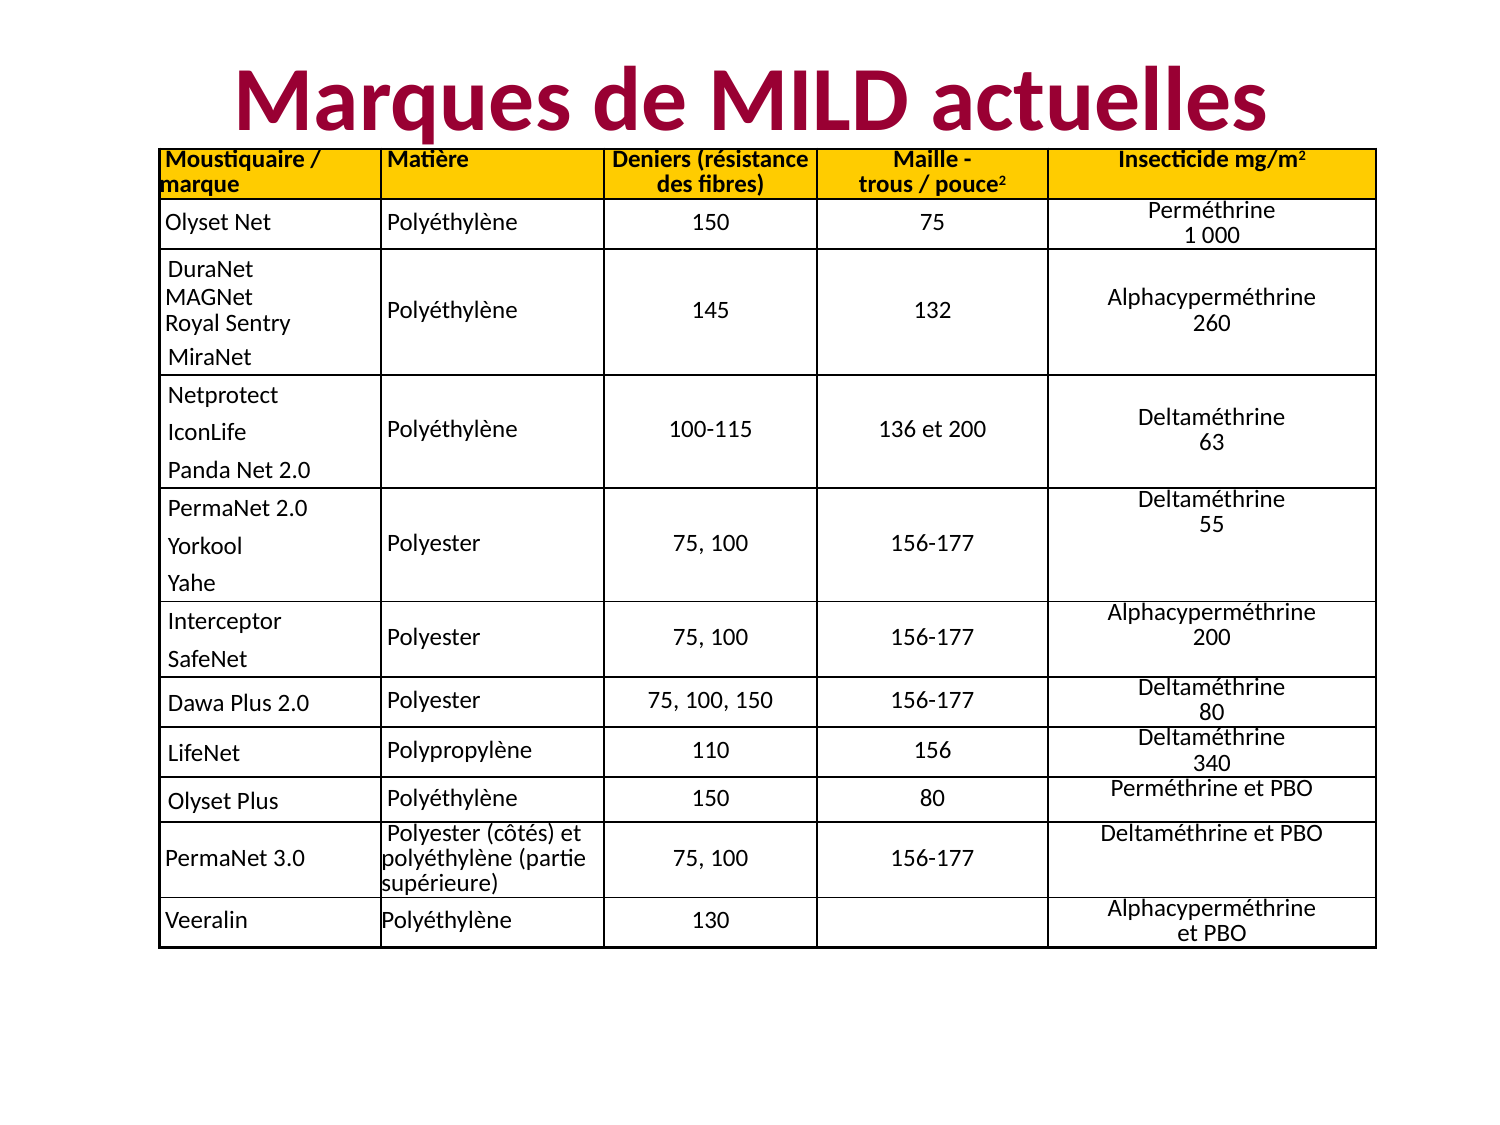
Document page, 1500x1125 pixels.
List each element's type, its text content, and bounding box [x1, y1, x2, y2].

table_cell PermaNet 2.0 Yorkool Yahe [161, 489, 380, 601]
table_cell Polyéthylène [382, 250, 603, 374]
table_cell Netprotect IconLife Panda Net 2.0 [161, 376, 380, 487]
table_header Matière [382, 150, 603, 198]
table_cell Dawa Plus 2.0 [161, 678, 380, 726]
table_header Moustiquaire / marque [161, 150, 380, 198]
table_cell Polyester (côtés) et polyéthylène (partie supérieure) [382, 823, 603, 897]
table_cell Alphacyperméthrine 260 [1049, 250, 1375, 374]
table_cell 156-177 [818, 489, 1047, 601]
table_cell 132 [818, 250, 1047, 374]
table_cell Olyset Net [161, 200, 380, 248]
table_cell Polyester [382, 489, 603, 601]
table_cell 156-177 [818, 602, 1047, 676]
text_box [317, 368, 348, 429]
table_cell 110 [605, 728, 816, 776]
table_cell Olyset Plus [161, 778, 380, 821]
table_cell Deltaméthrine 80 [1049, 678, 1375, 726]
table_cell LifeNet [161, 728, 380, 776]
table_cell 156 [818, 728, 1047, 776]
table_cell 130 [605, 898, 816, 946]
table_cell Perméthrine et PBO [1049, 778, 1375, 821]
table_cell DuraNet MAGNet Royal Sentry MiraNet [161, 250, 380, 374]
table_cell Interceptor SafeNet [161, 602, 380, 676]
table_cell Deltaméthrine 340 [1049, 728, 1375, 776]
table_cell 145 [605, 250, 816, 374]
title Marques de MILD actuelles [76, 0, 1427, 188]
table_cell Polypropylène [382, 728, 603, 776]
table_cell 150 [605, 200, 816, 248]
table_cell Deltaméthrine 63 [1049, 376, 1375, 487]
table_cell Deltaméthrine et PBO [1049, 823, 1375, 897]
table_cell 136 et 200 [818, 376, 1047, 487]
table_cell Polyéthylène [382, 898, 603, 946]
table_header Maille - trous / pouce2 [818, 150, 1047, 198]
table_cell Polyéthylène [382, 778, 603, 821]
table_cell 100-115 [605, 376, 816, 487]
table_cell 75, 100 [605, 489, 816, 601]
table_cell Polyester [382, 602, 603, 676]
table_cell PermaNet 3.0 [161, 823, 380, 897]
table_cell 156-177 [818, 823, 1047, 897]
table_cell 156-177 [818, 678, 1047, 726]
table_cell [818, 898, 1047, 946]
table_cell 150 [605, 778, 816, 821]
table_cell Alphacyperméthrine 200 [1049, 602, 1375, 676]
table_cell Polyéthylène [382, 200, 603, 248]
table_cell 75 [818, 200, 1047, 248]
table_cell 75, 100, 150 [605, 678, 816, 726]
table_cell 75, 100 [605, 602, 816, 676]
table_cell Alphacyperméthrine et PBO [1049, 898, 1375, 946]
table_header Insecticide mg/m2 [1049, 150, 1375, 198]
table_header Deniers (résistance des fibres) [605, 150, 816, 198]
table_cell Deltaméthrine 55 [1049, 489, 1375, 601]
table_cell Perméthrine 1 000 [1049, 200, 1375, 248]
table_cell Veeralin [161, 898, 380, 946]
table_cell Polyéthylène [382, 376, 603, 487]
table_cell 75, 100 [605, 823, 816, 897]
table_cell Polyester [382, 678, 603, 726]
table_cell 80 [818, 778, 1047, 821]
